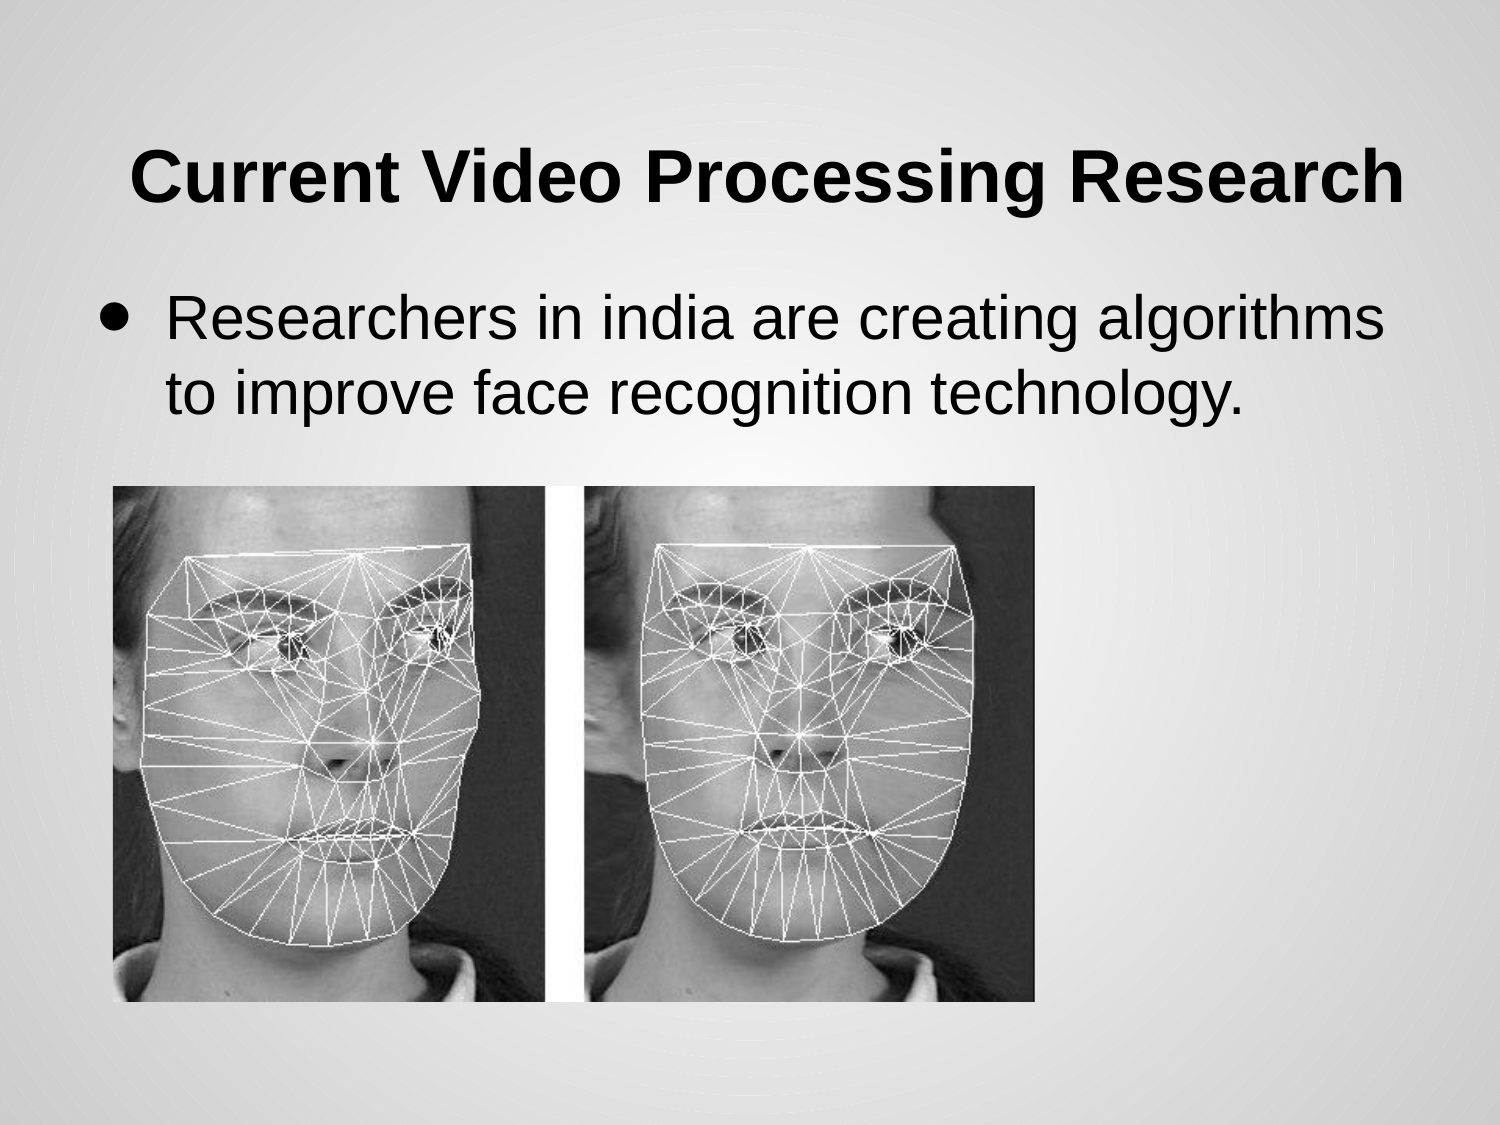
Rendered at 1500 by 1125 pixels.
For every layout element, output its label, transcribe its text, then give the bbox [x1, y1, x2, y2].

title Current Video Processing Research [75, 14, 1425, 233]
text_box [112, 486, 1035, 1002]
list Researchers in india are creating algorithms to improve face recognition technology. [75, 262, 1425, 931]
